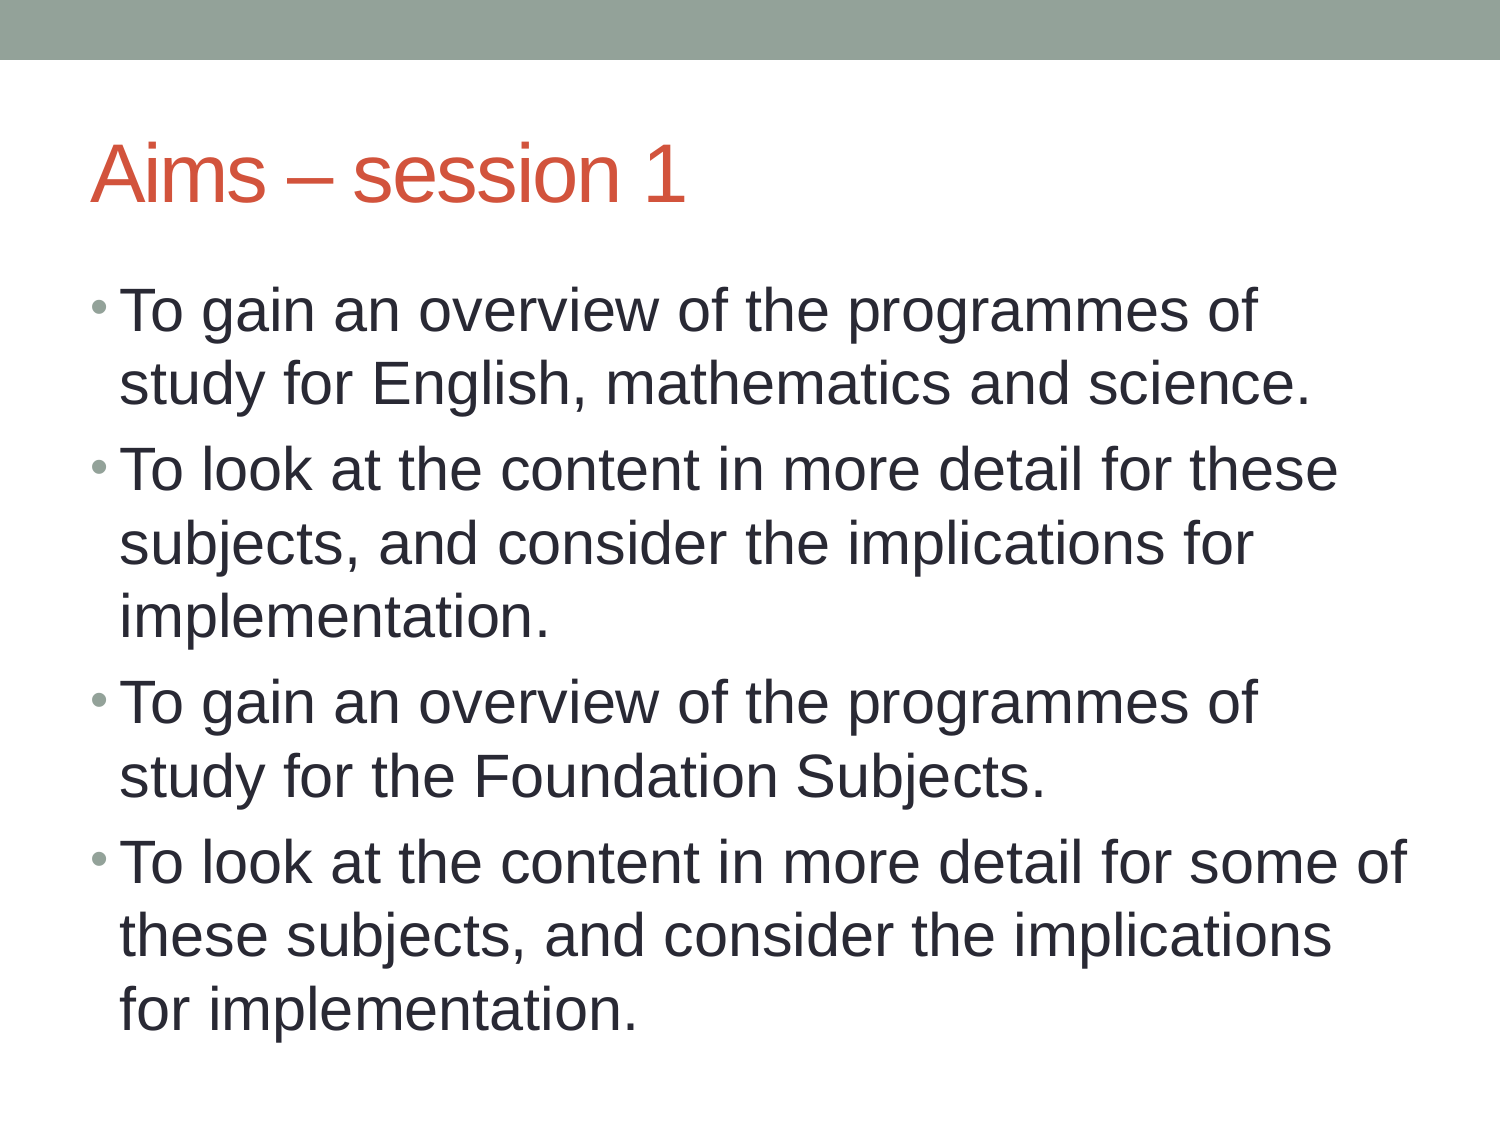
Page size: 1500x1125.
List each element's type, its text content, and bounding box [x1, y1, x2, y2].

list To gain an overview of the programmes of study for English, mathematics and science. To look at the content in more detail for these subjects, and consider the implications for implementation. To gain an overview of the programmes of study for the Foundation Subjects. To look at the content in more detail for some of these subjects, and consider the implications for implementation. [75, 262, 1425, 1063]
title Aims – session 1 [75, 87, 1425, 250]
